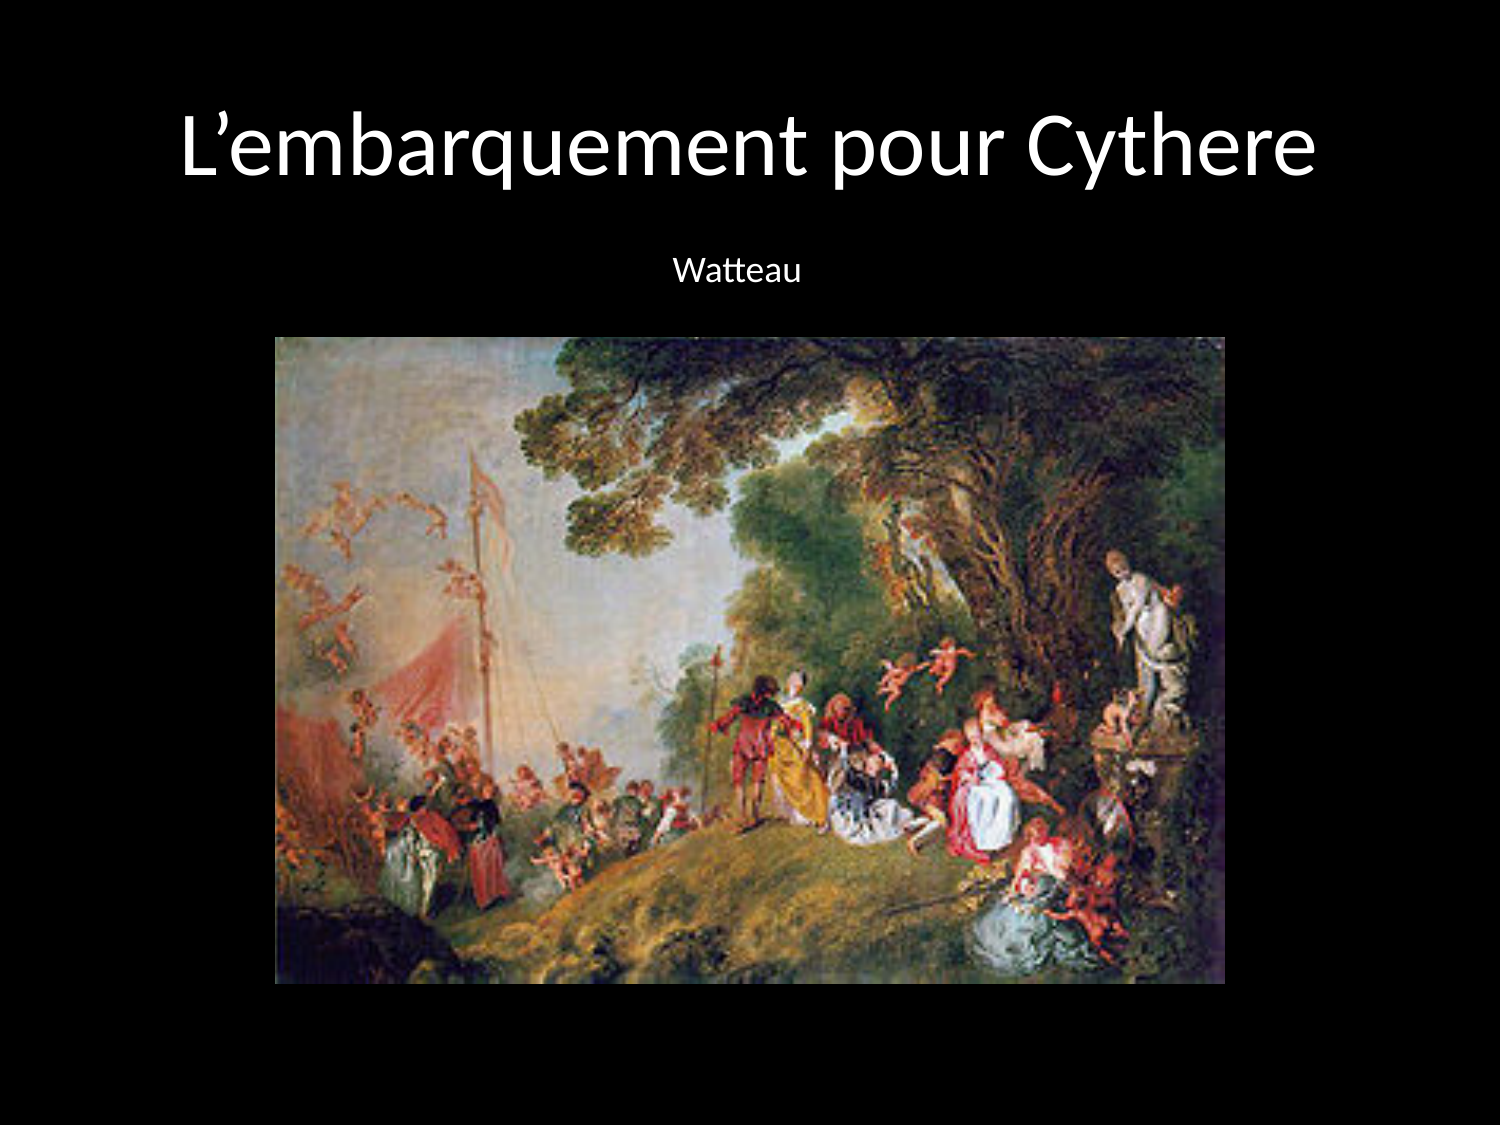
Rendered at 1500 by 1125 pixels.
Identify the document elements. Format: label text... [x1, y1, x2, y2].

title L’embarquement pour Cythere [75, 45, 1425, 233]
picture [274, 337, 1226, 984]
text_box Watteau [600, 237, 875, 298]
